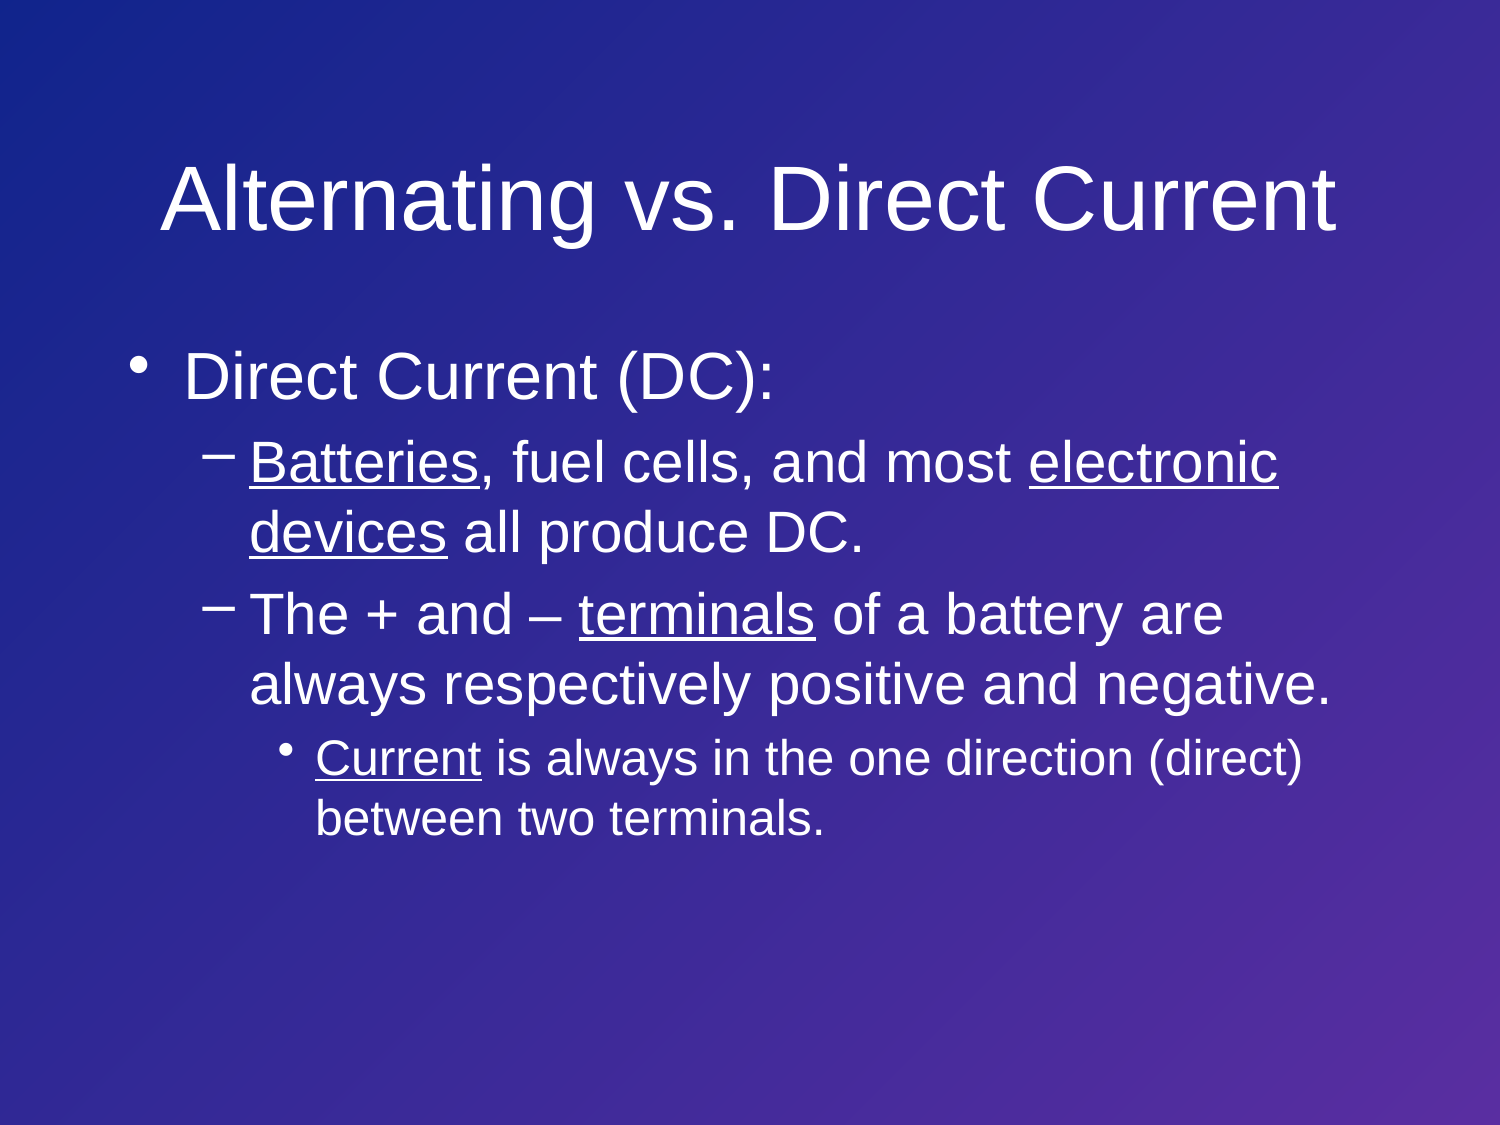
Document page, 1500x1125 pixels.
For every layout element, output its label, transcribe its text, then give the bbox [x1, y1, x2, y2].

list Direct Current (DC): Batteries, fuel cells, and most electronic devices all produce DC. The + and – terminals of a battery are always respectively positive and negative. Current is always in the one direction (direct) between two terminals. [112, 324, 1388, 1001]
title Alternating vs. Direct Current [112, 99, 1388, 288]
